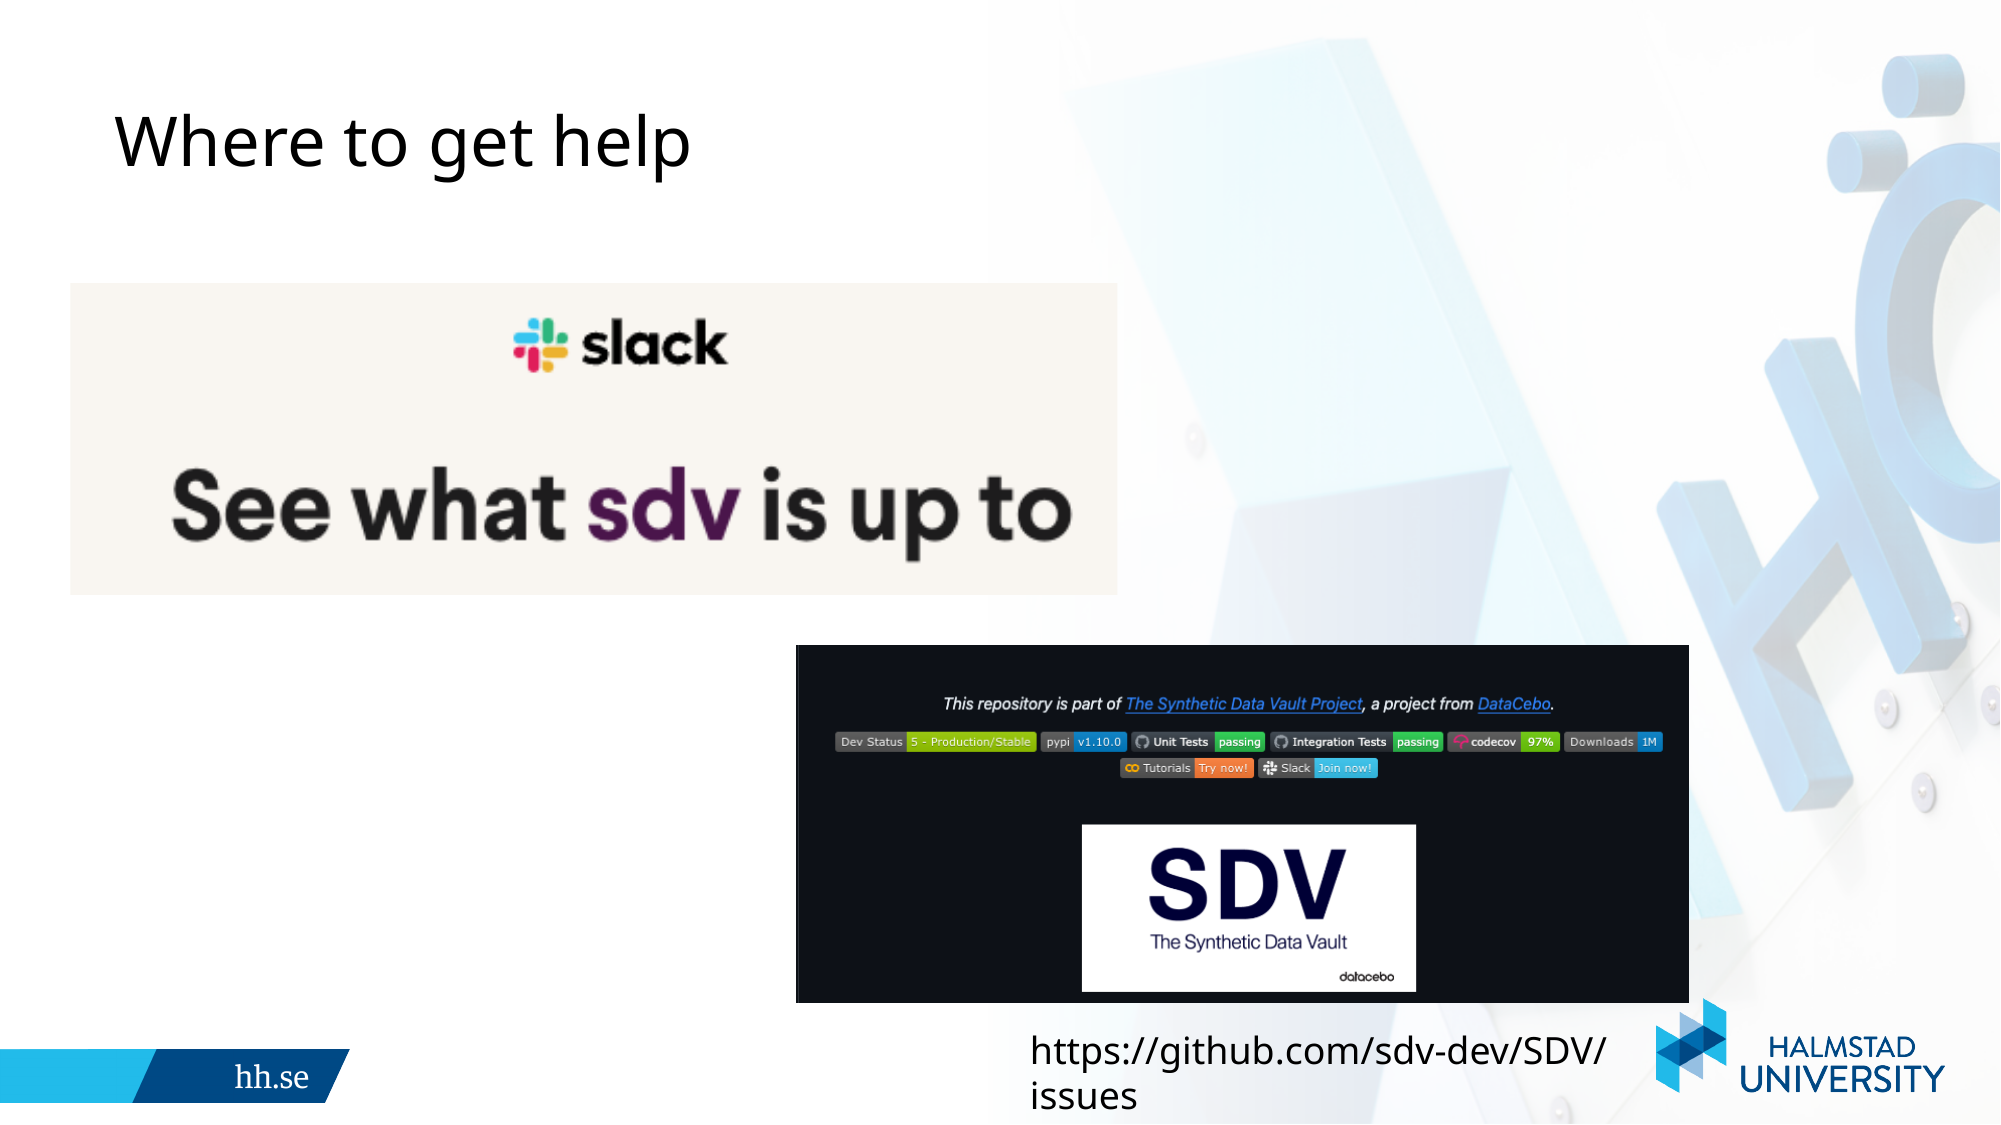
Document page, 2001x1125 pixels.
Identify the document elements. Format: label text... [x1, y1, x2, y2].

picture [795, 645, 1945, 1093]
text_box https://github.com/sdv-dev/SDV/issues [1015, 1019, 1632, 1125]
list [70, 283, 1118, 595]
title Where to get help [99, 44, 1931, 233]
picture [0, 1049, 350, 1103]
